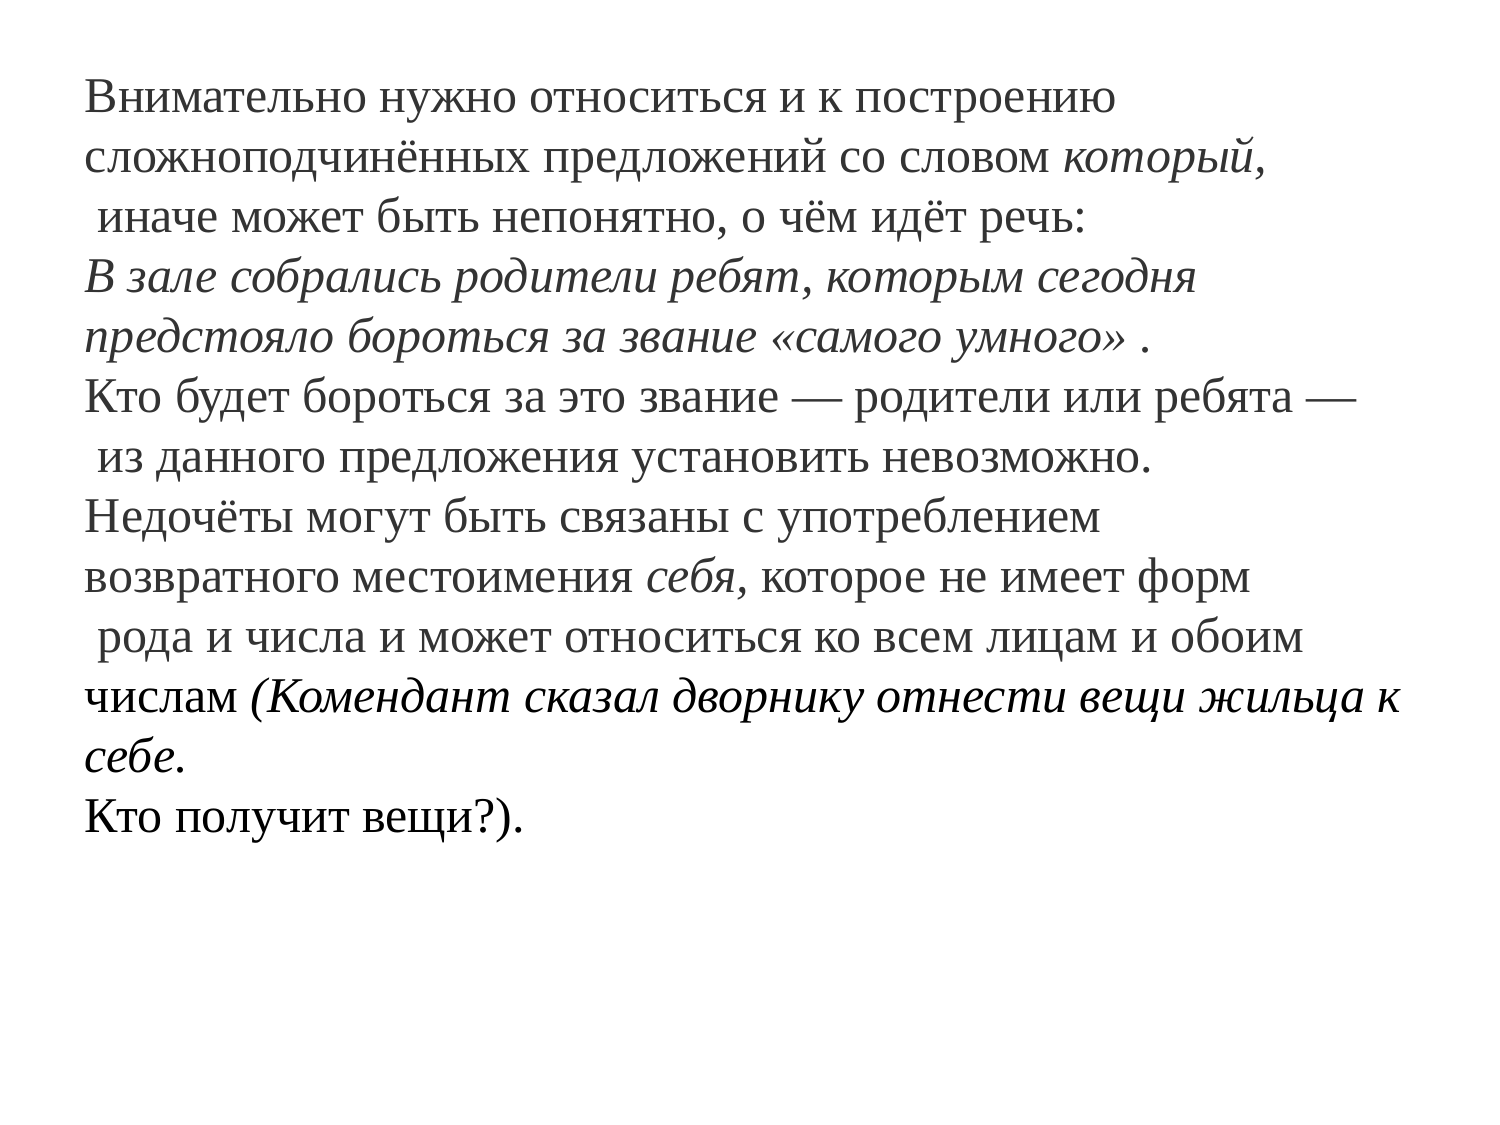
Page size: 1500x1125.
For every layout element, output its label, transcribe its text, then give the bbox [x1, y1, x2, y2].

text_box Внимательно нужно относиться и к построению сложноподчинённых предложений со словом который, иначе может быть непонятно, о чём идёт речь: В зале собрались родители ребят, которым сегодня предстояло бороться за звание «самого умного» . Кто будет бороться за это звание — родители или ребята — из данного предложения установить невозможно. Недочёты могут быть связаны с употреблением возвратного местоимения себя, которое не имеет форм рода и числа и может относиться ко всем лицам и обоим числам (Комендант сказал дворнику отнести вещи жильца к себе. Кто получит вещи?). [70, 10, 1489, 910]
